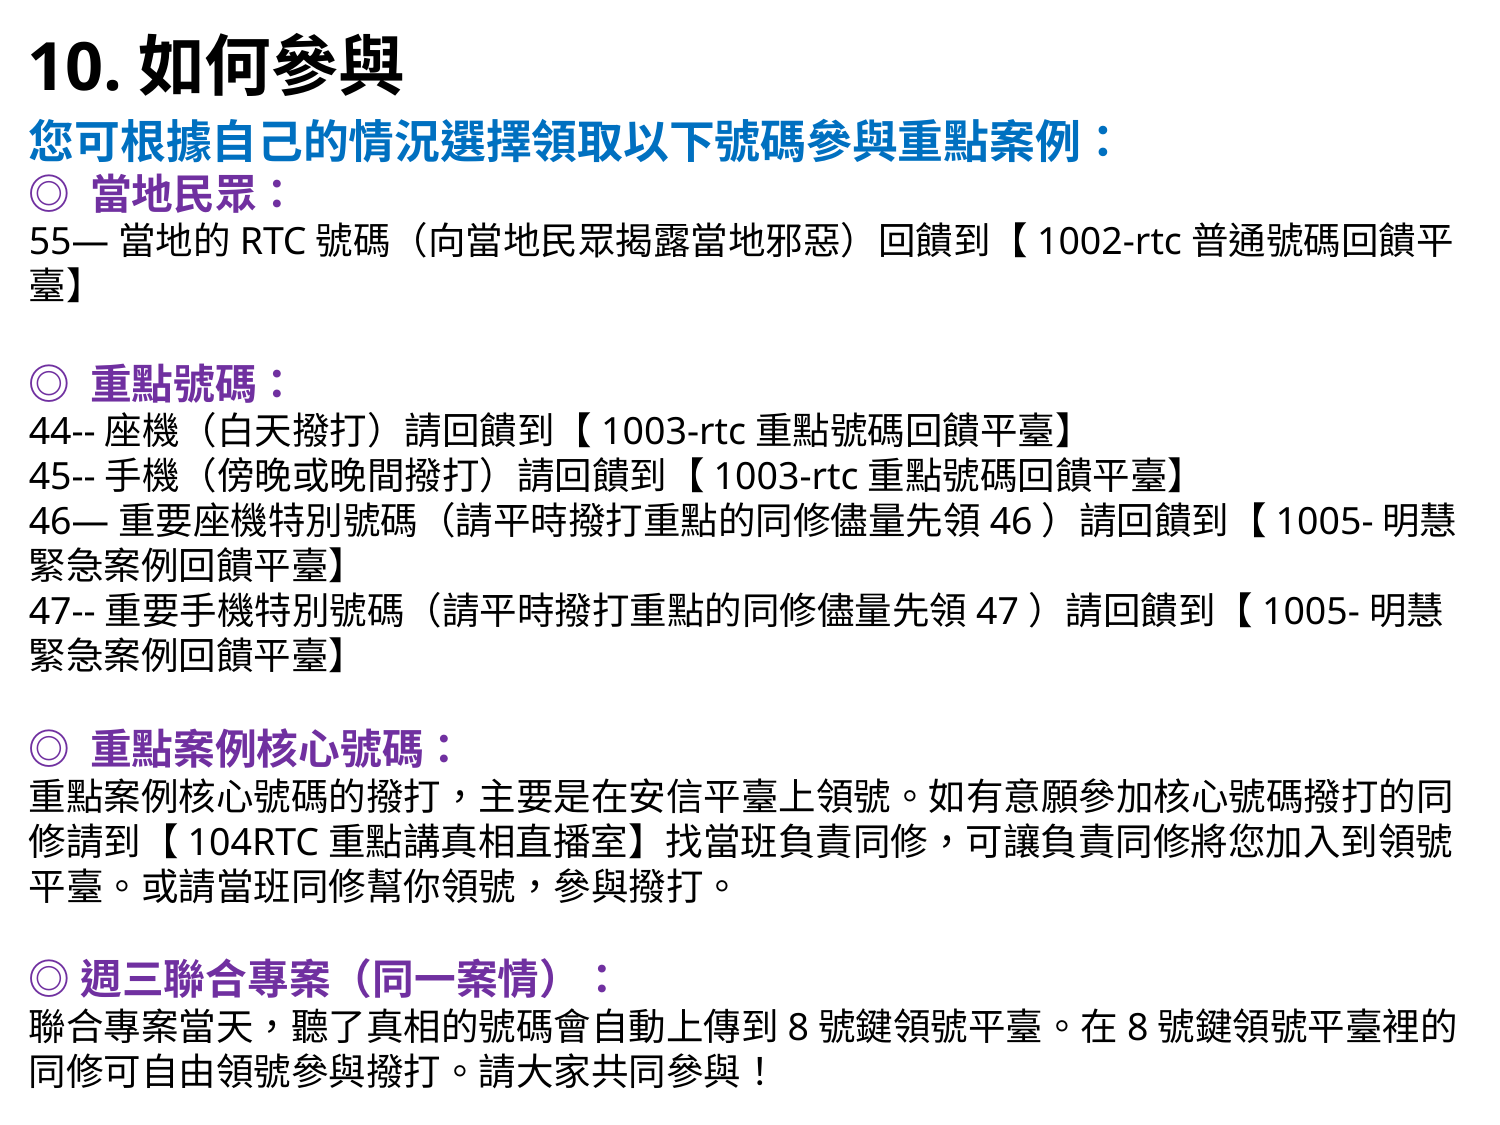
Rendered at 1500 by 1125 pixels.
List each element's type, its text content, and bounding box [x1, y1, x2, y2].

text_box 您可根據自己的情況選擇領取以下號碼參與重點案例： ◎ 當地民眾： 55—當地的RTC號碼（向當地民眾揭露當地邪惡）回饋到【1002-rtc普通號碼回饋平臺】 ◎ 重點號碼： 44--座機（白天撥打）請回饋到【1003-rtc重點號碼回饋平臺】 45--手機（傍晚或晚間撥打）請回饋到【1003-rtc重點號碼回饋平臺】 46—重要座機特別號碼（請平時撥打重點的同修儘量先領46）請回饋到【1005-明慧緊急案例回饋平臺】 47--重要手機特別號碼（請平時撥打重點的同修儘量先領47）請回饋到【1005-明慧緊急案例回饋平臺】 ◎ 重點案例核心號碼： 重點案例核心號碼的撥打，主要是在安信平臺上領號。如有意願參加核心號碼撥打的同修請到【104RTC重點講真相直播室】找當班負責同修，可讓負責同修將您加入到領號平臺。或請當班同修幫你領號，參與撥打。 ◎週三聯合專案（同一案情）： 聯合專案當天，聽了真相的號碼會自動上傳到8號鍵領號平臺。在8號鍵領號平臺裡的同修可自由領號參與撥打。請大家共同參與！ [13, 105, 1485, 1100]
text_box 10.如何參與 [12, 15, 421, 111]
